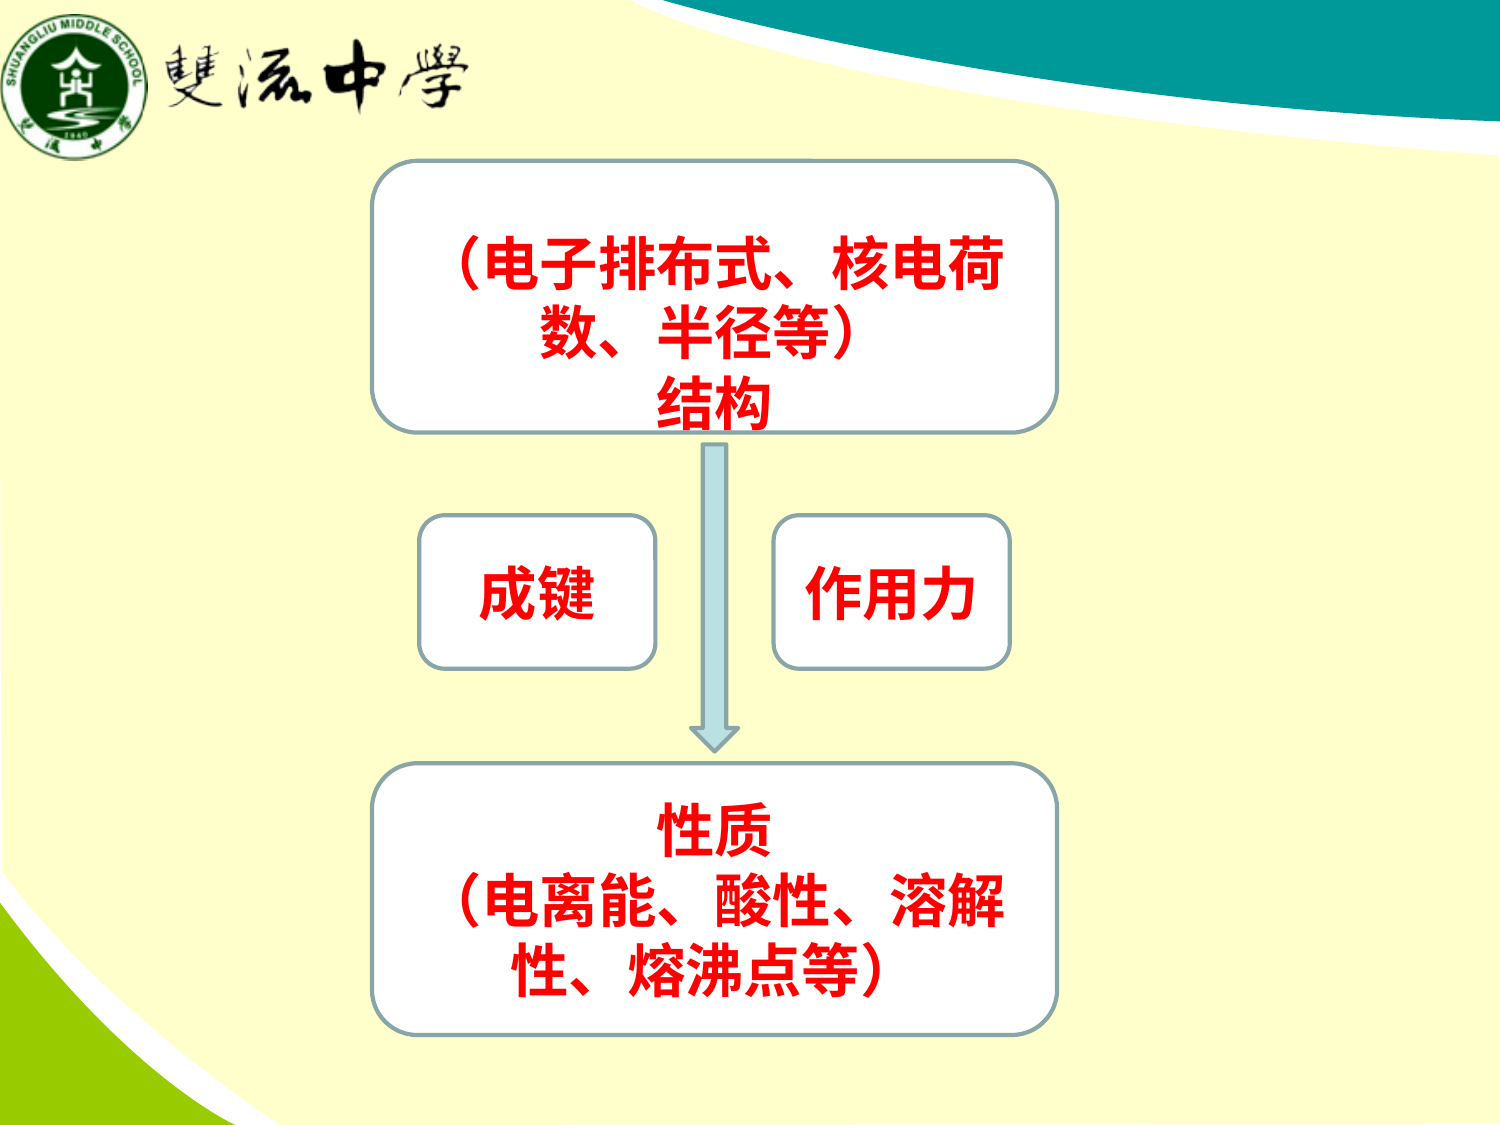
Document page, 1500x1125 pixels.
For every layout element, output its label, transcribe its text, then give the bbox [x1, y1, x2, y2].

picture [159, 21, 491, 138]
text_box 作用力 [771, 513, 1012, 671]
picture [0, 14, 148, 161]
text_box （电子排布式、核电荷数、半径等） 结构 [369, 158, 1060, 435]
text_box 性质 （电离能、酸性、溶解性、熔沸点等） [369, 761, 1060, 1038]
text_box [688, 442, 741, 754]
text_box 成键 [417, 513, 658, 671]
